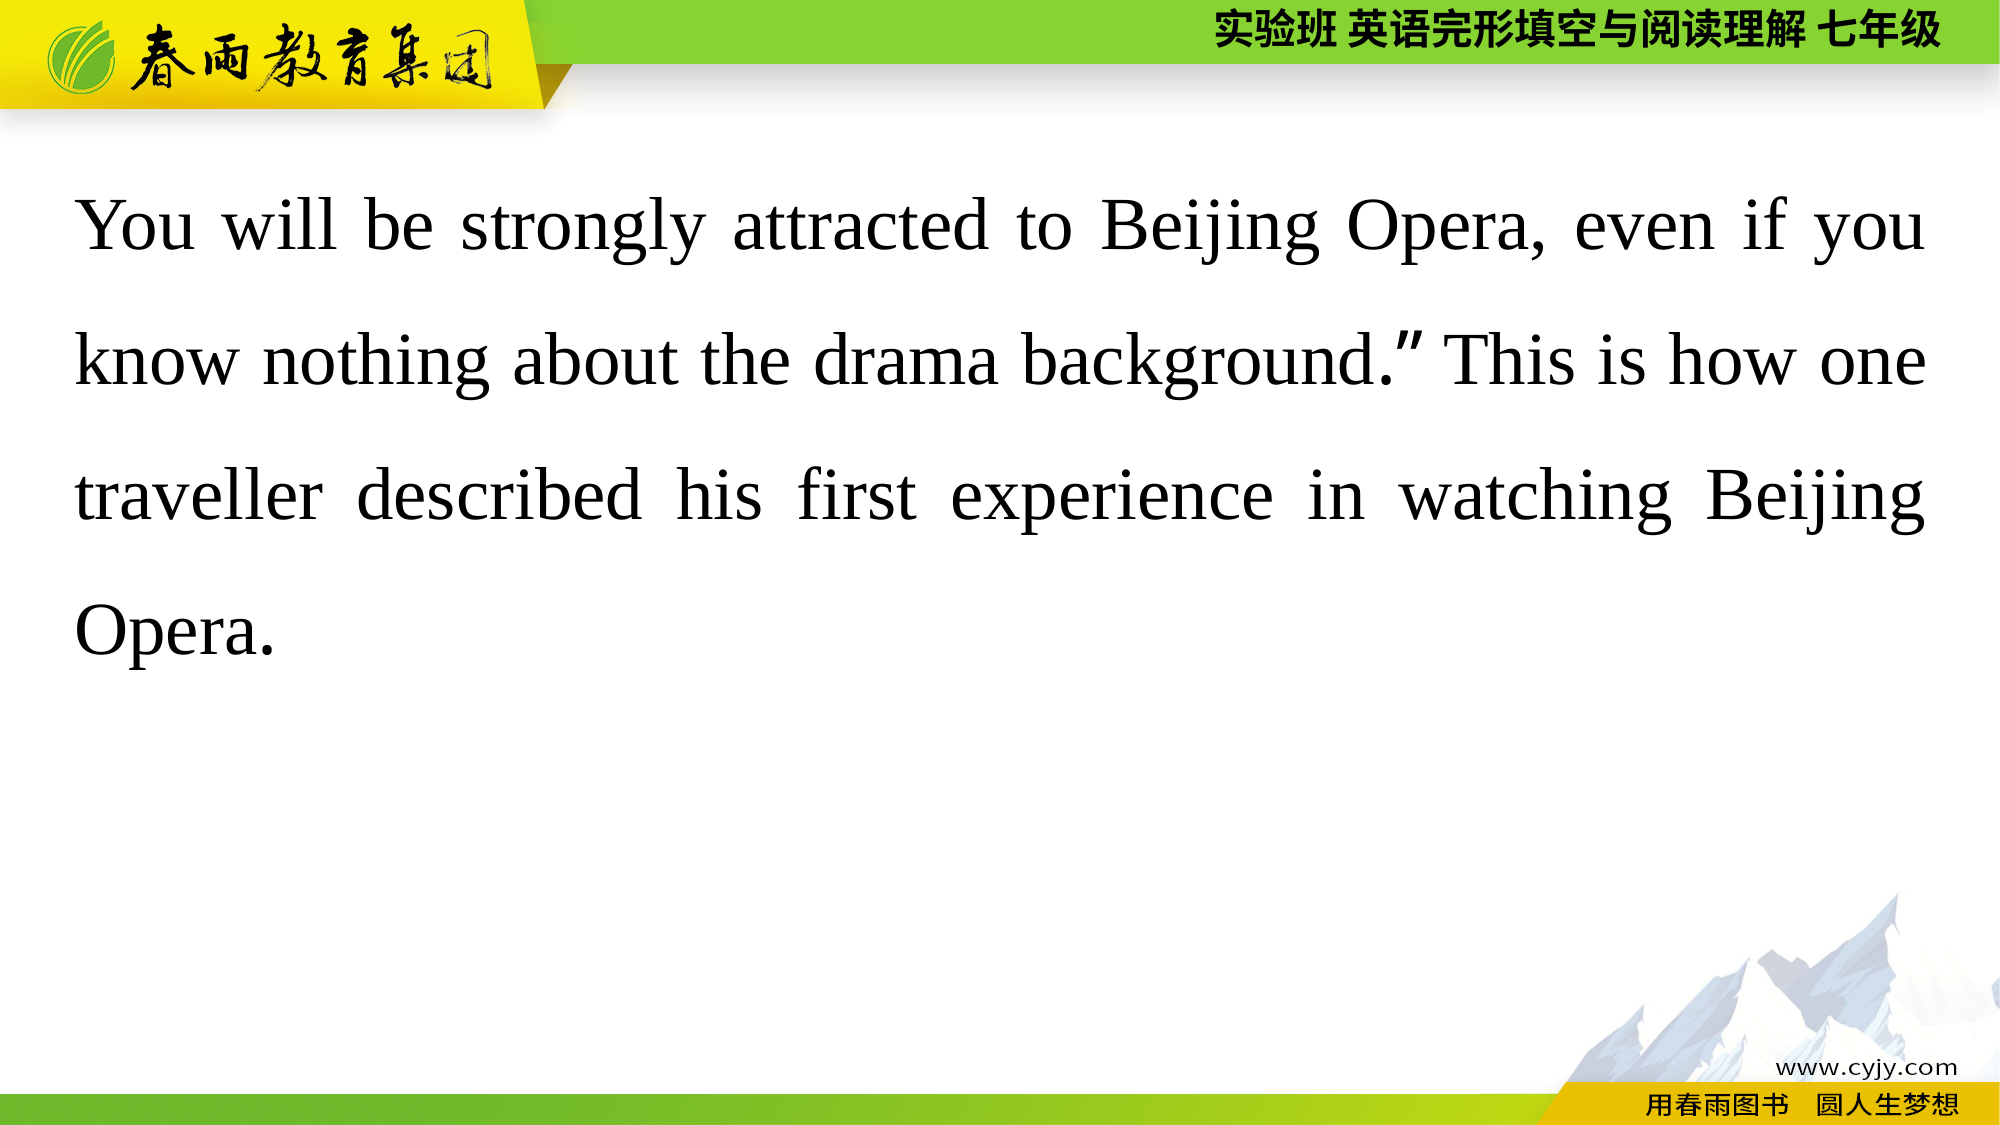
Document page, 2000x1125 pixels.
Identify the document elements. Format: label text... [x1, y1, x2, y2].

picture [0, 0, 2000, 1125]
list You will be strongly attracted to Beijing Opera, even if you know nothing about the drama background.” This is how one traveller described his first experience in watching Beijing Opera. [59, 122, 1944, 683]
